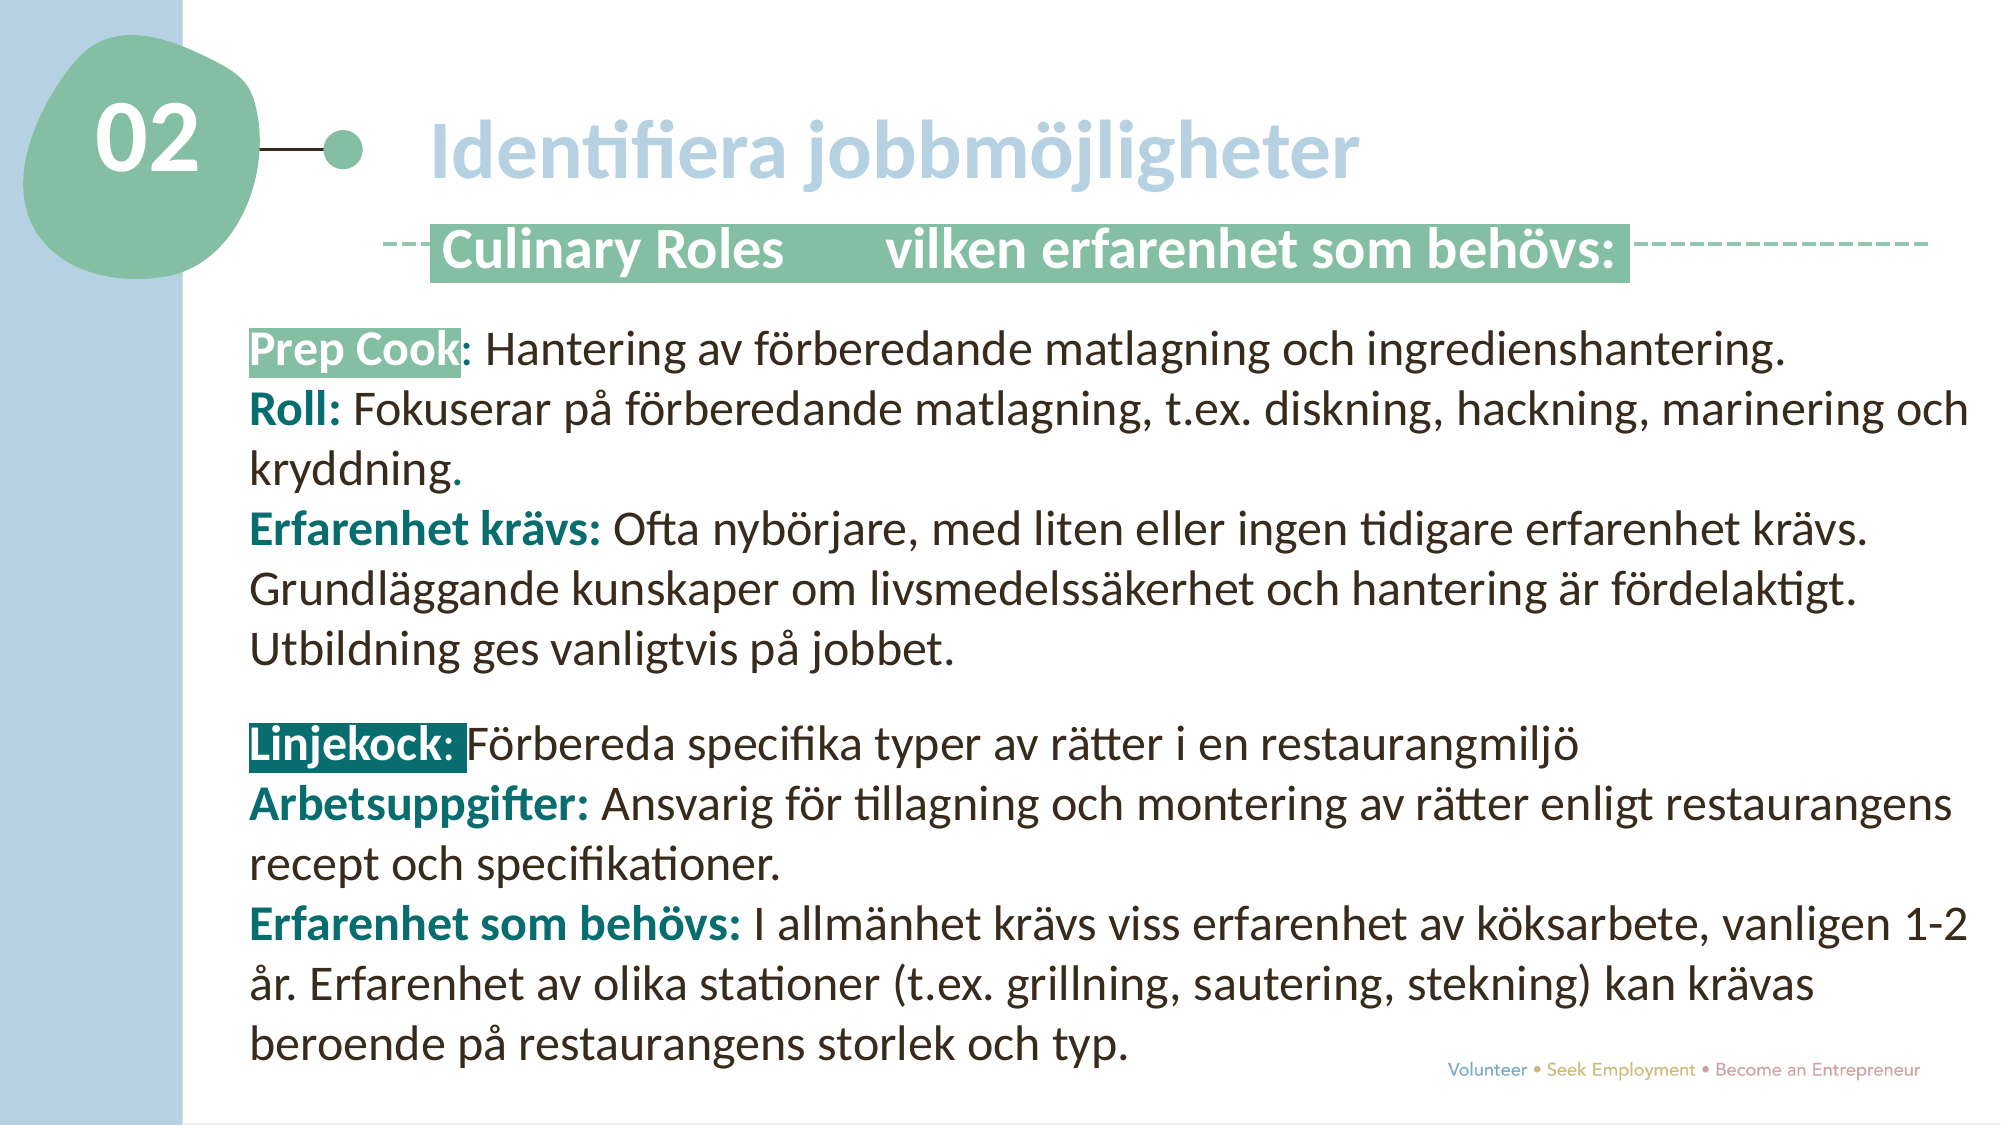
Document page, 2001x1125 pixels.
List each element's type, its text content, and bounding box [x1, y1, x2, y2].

text_box Culinary Roles ochvilken erfarenhet som behövs: [414, 202, 1707, 243]
text_box Identifiera jobbmöjligheter [414, 108, 1675, 202]
text_box 02 [21, 88, 275, 230]
text_box Culinary Roles ochvilken erfarenhet som behövs: [414, 244, 1707, 288]
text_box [110, 129, 363, 170]
text_box [0, 0, 184, 1125]
text_box [34, 230, 234, 280]
text_box Prep Cook: Hantering av förberedande matlagning och ingredienshantering. Roll: Fokuserar på förberedande matlagning, t.ex. diskning, hackning, marinering och kryddning. Erfarenhet krävs: Ofta nybörjare, med liten eller ingen tidigare erfarenhet krävs. Grundläggande kunskaper om livsmedelssäkerhet och hantering är fördelaktigt. Utbildning ges vanligtvis på jobbet. Linjekock: Förbereda specifika typer av rätter i en restaurangmiljö Arbetsuppgifter: Ansvarig för tillagning och montering av rätter enligt restaurangens recept och specifikationer. Erfarenhet som behövs: I allmänhet krävs viss erfarenhet av köksarbete, vanligen 1-2 år. Erfarenhet av olika stationer (t.ex. grillning, sautering, stekning) kan krävas beroende på restaurangens storlek och typ. . [234, 307, 1991, 1125]
text_box [55, 35, 249, 88]
